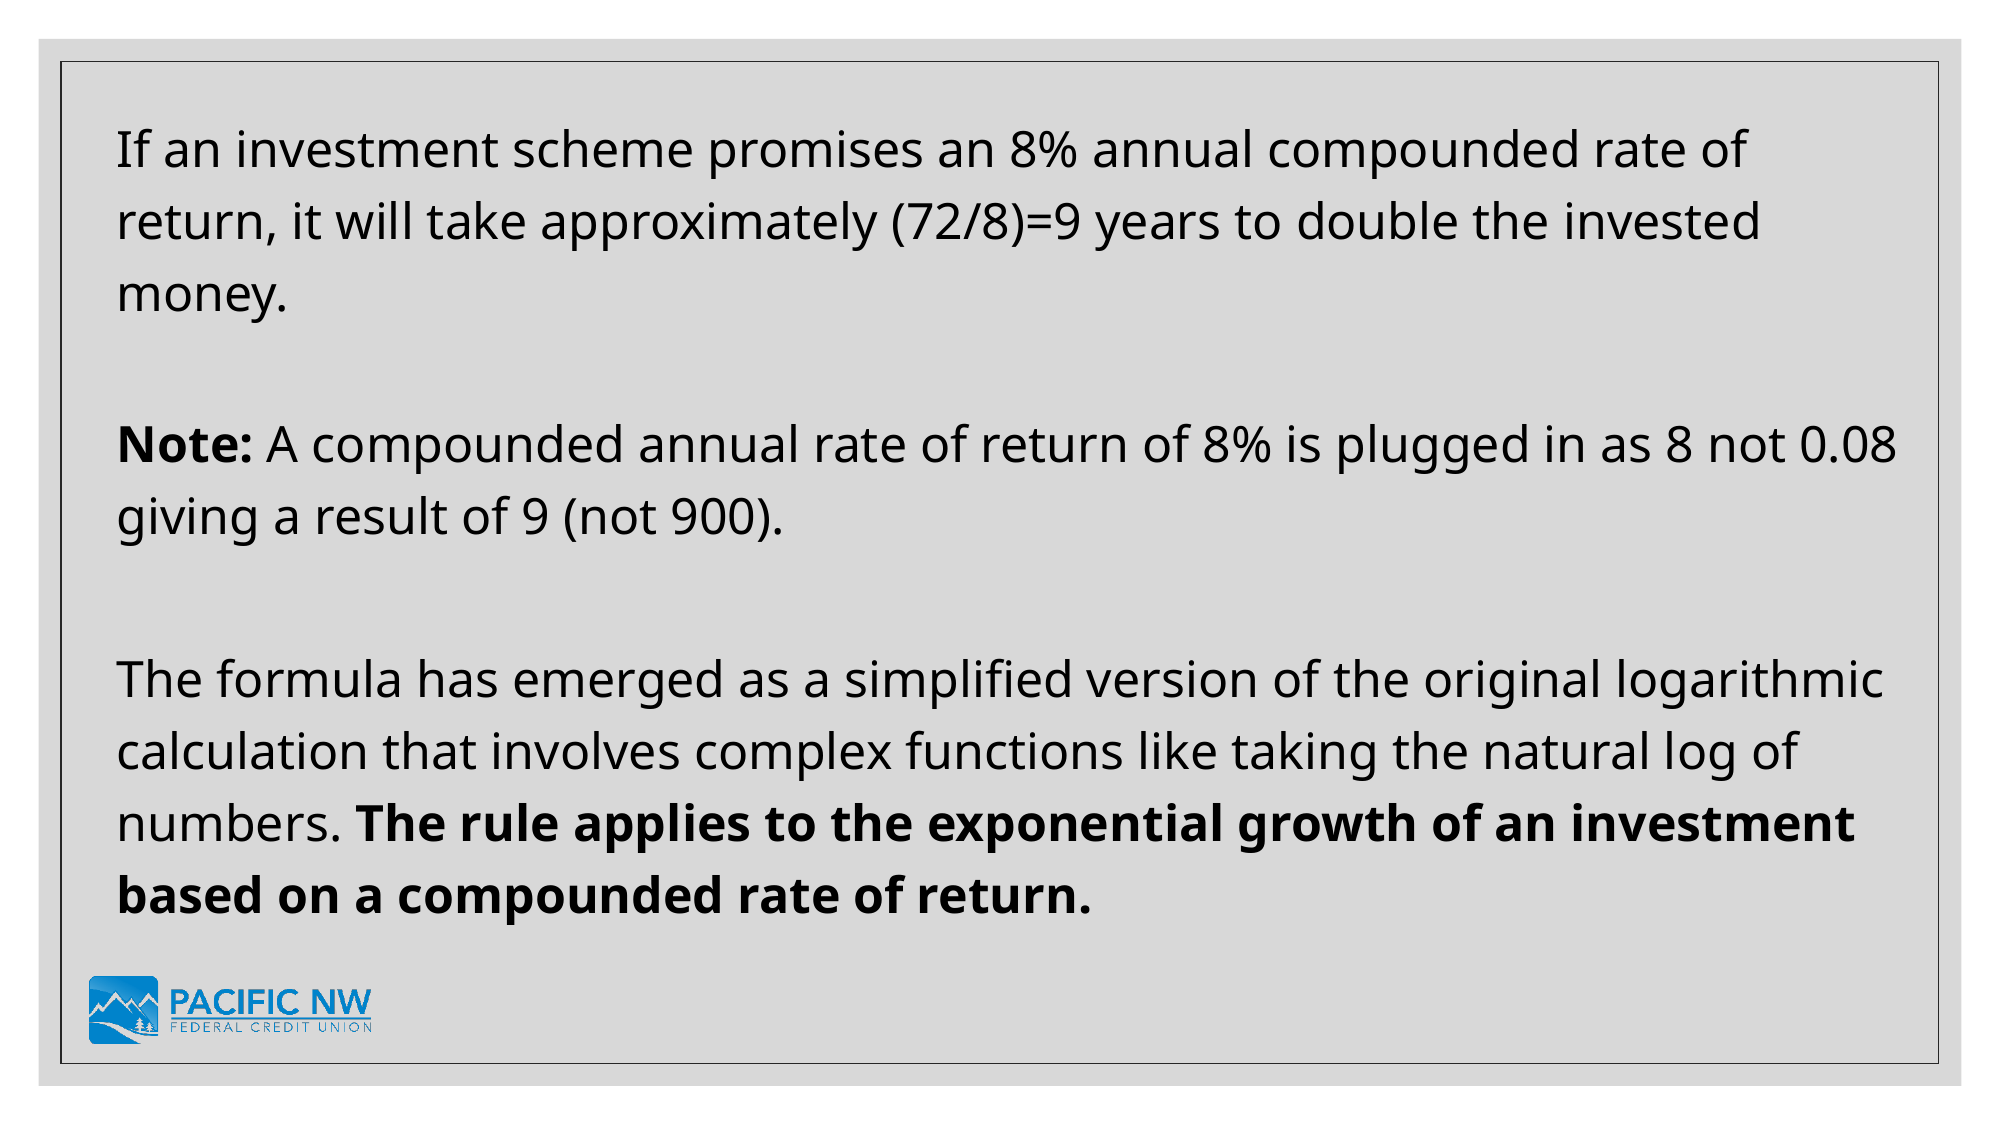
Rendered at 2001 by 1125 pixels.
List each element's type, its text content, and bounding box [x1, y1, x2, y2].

list If an investment scheme promises an 8% annual compounded rate of return, it will take approximately (72/8)=9 years to double the invested money. Note: A compounded annual rate of return of 8% is plugged in as 8 not 0.08 giving a result of 9 (not 900). The formula has emerged as a simplified version of the original logarithmic calculation that involves complex functions like taking the natural log of numbers. The rule applies to the exponential growth of an investment based on a compounded rate of return. [101, 98, 1924, 977]
picture [89, 976, 371, 1044]
